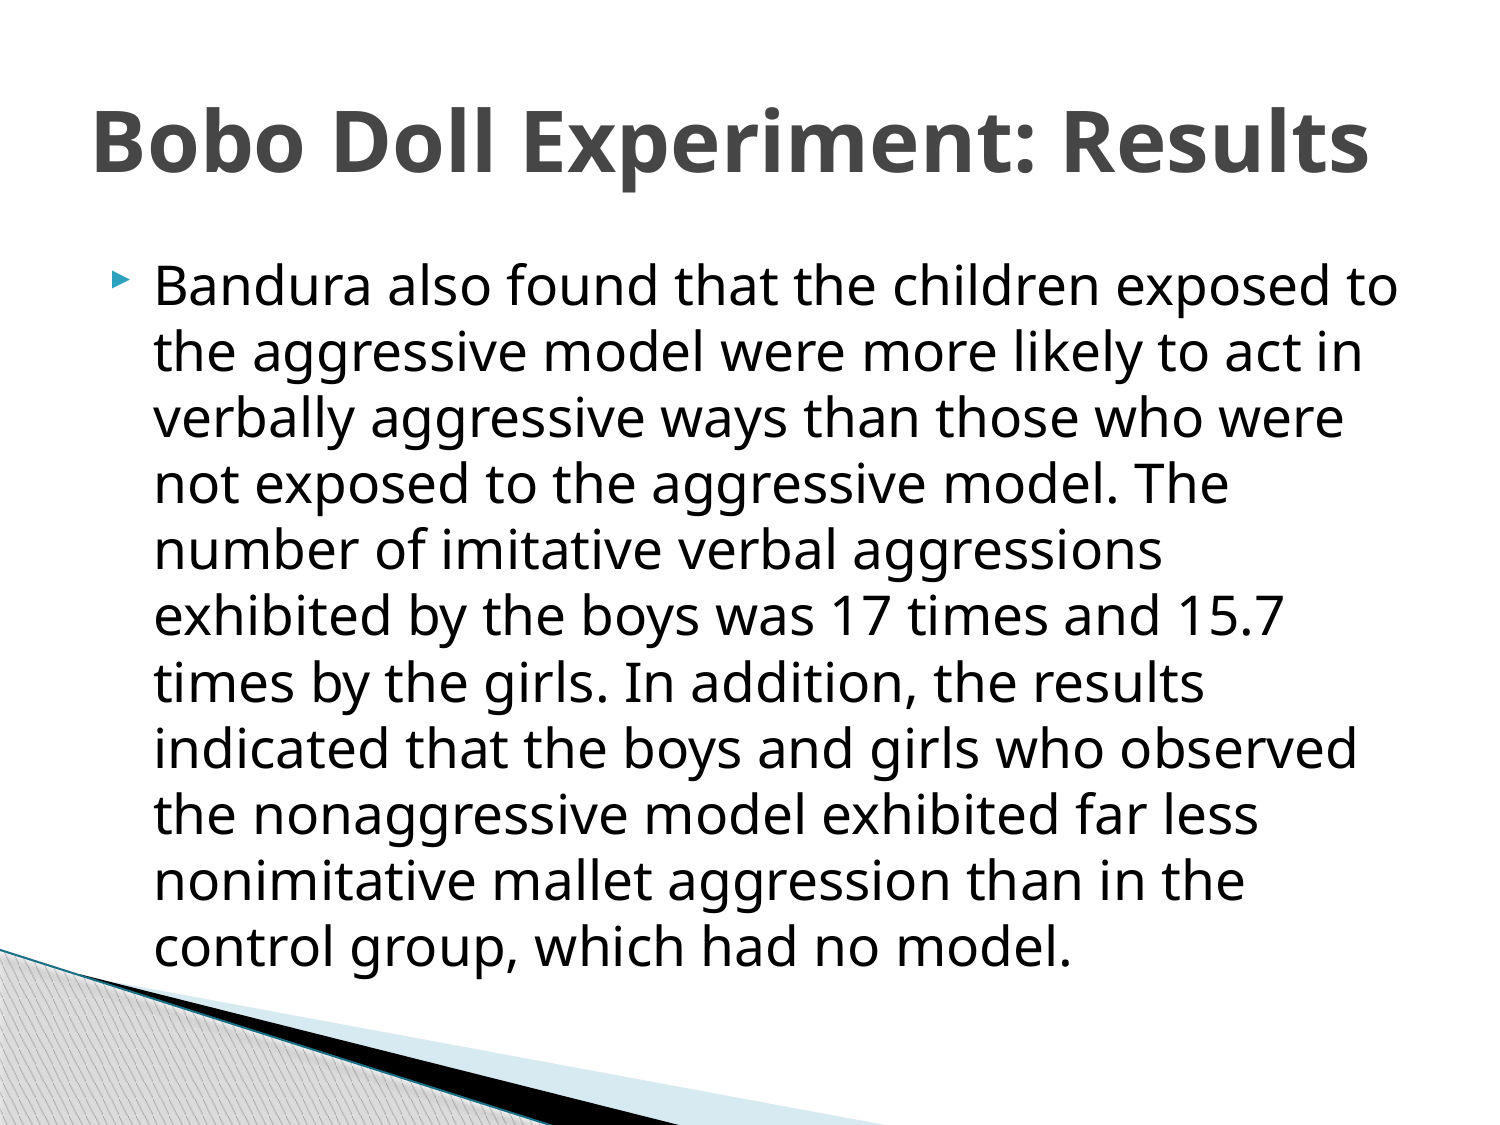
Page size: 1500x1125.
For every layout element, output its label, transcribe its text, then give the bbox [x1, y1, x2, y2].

list Bandura also found that the children exposed to the aggressive model were more likely to act in verbally aggressive ways than those who were not exposed to the aggressive model. The number of imitative verbal aggressions exhibited by the boys was 17 times and 15.7 times by the girls. In addition, the results indicated that the boys and girls who observed the nonaggressive model exhibited far less nonimitative mallet aggression than in the control group, which had no model. [75, 243, 1425, 986]
title Bobo Doll Experiment: Results [75, 45, 1425, 233]
